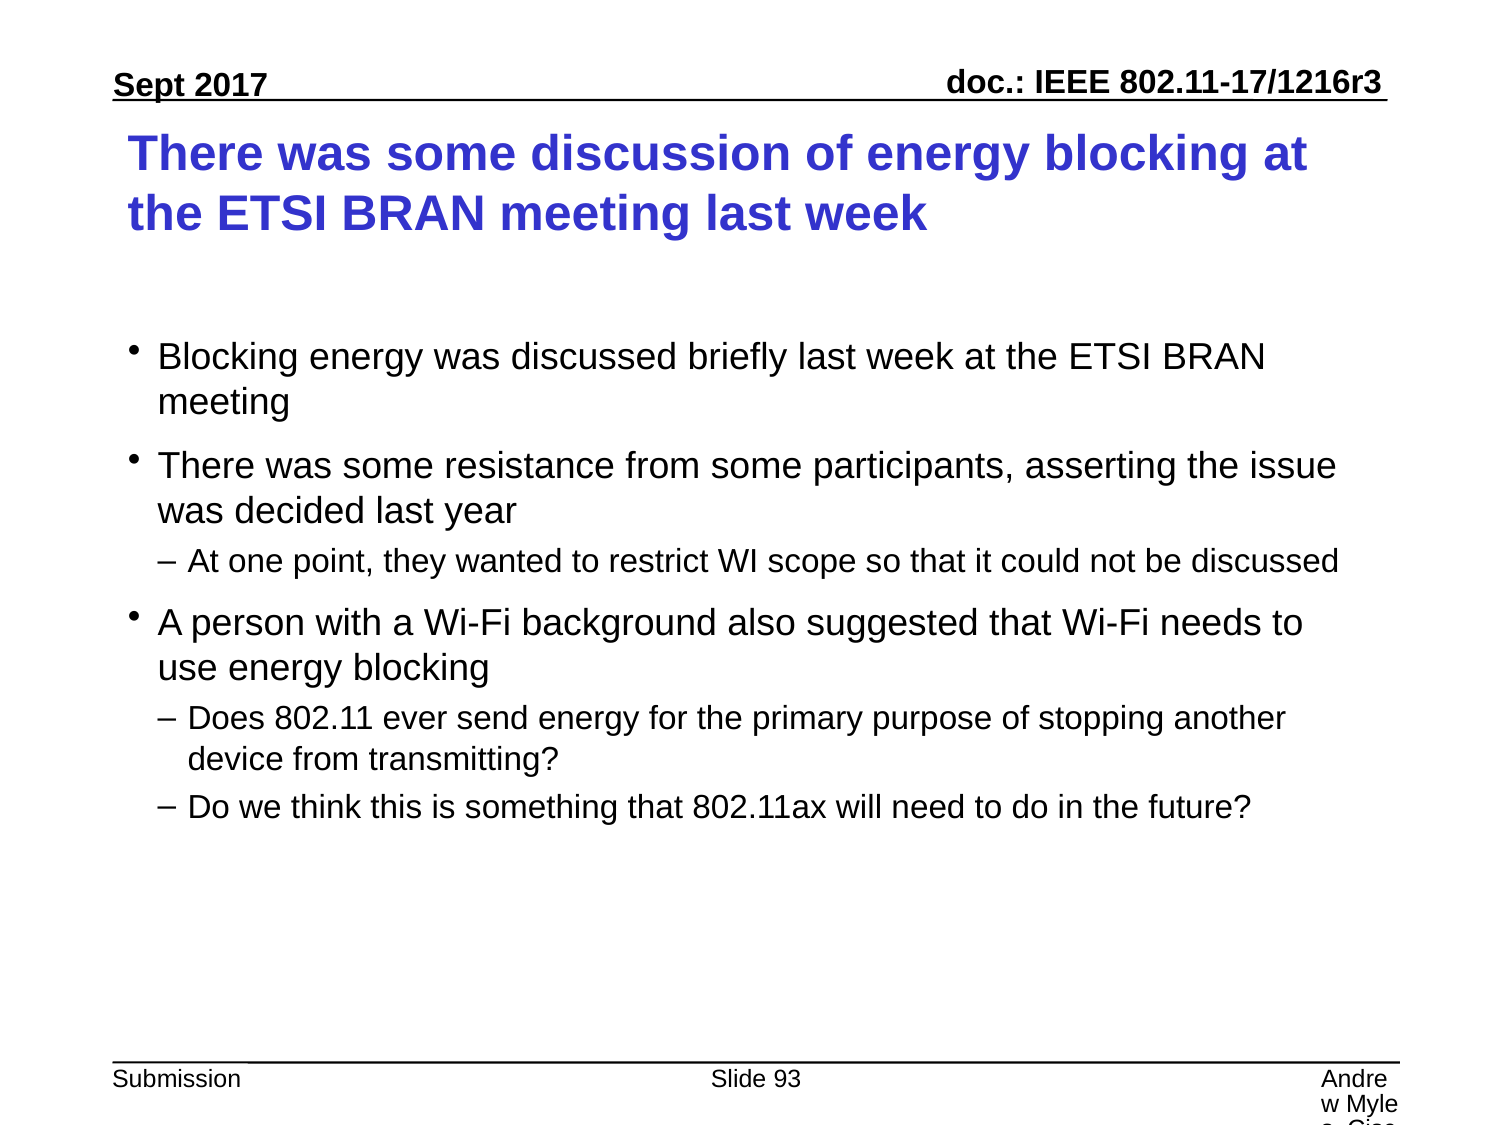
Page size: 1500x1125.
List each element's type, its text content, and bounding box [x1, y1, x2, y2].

slide_number Slide 93 [709, 1061, 803, 1093]
list Blocking energy was discussed briefly last week at the ETSI BRAN meeting There was some resistance from some participants, asserting the issue was decided last year At one point, they wanted to restrict WI scope so that it could not be discussed A person with a Wi-Fi background also suggested that Wi-Fi needs to use energy blocking Does 802.11 ever send energy for the primary purpose of stopping another device from transmitting? Do we think this is something that 802.11ax will need to do in the future? [112, 324, 1388, 1000]
footer Andrew Myles, Cisco [1320, 1061, 1402, 1093]
title There was some discussion of energy blocking at the ETSI BRAN meeting last week [112, 112, 1388, 288]
